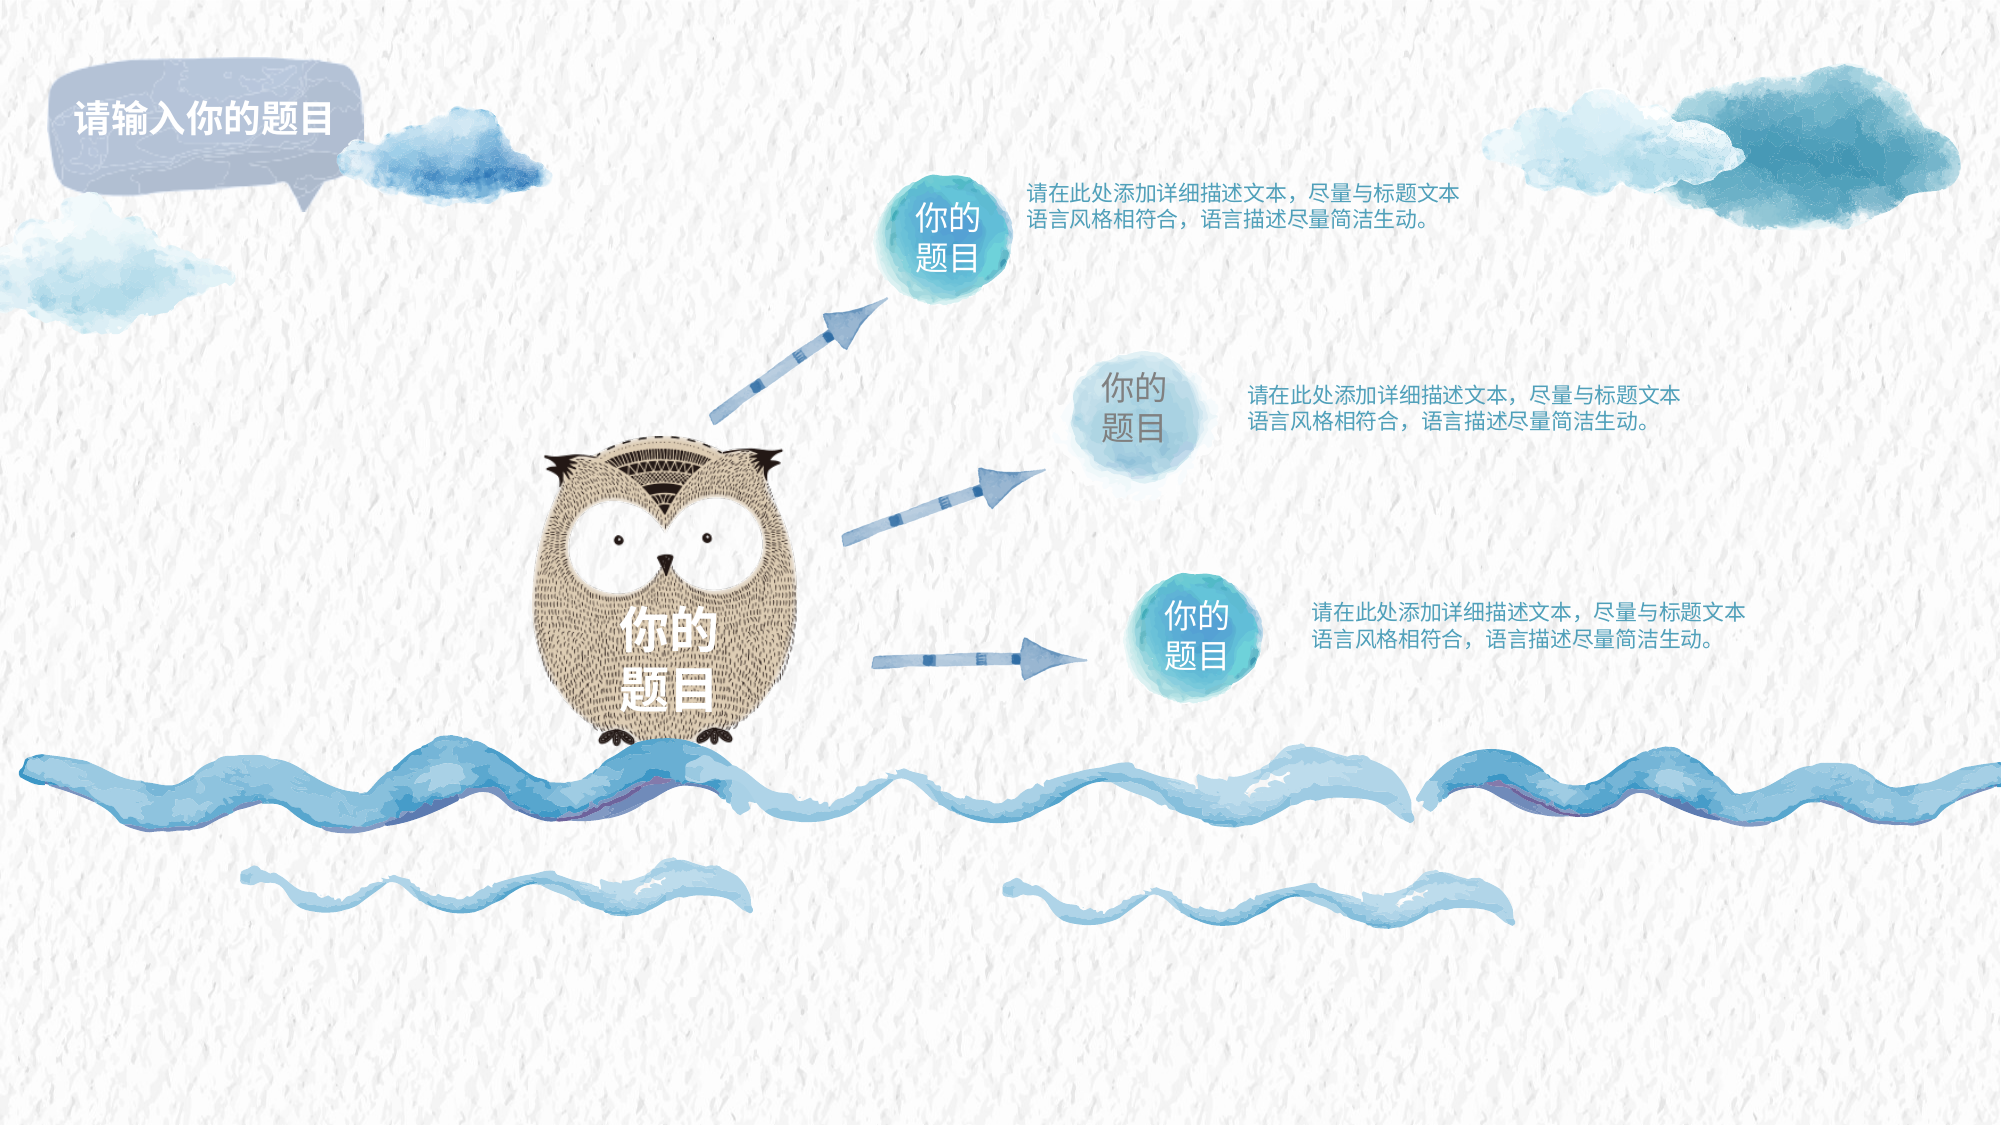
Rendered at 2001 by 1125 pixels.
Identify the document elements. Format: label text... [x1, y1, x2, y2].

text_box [532, 435, 798, 743]
text_box 请在此处添加详细描述文本，尽量与标题文本语言风格相符合，语言描述尽量简洁生动。 [1028, 172, 1495, 240]
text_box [46, 57, 364, 212]
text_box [1121, 570, 1278, 704]
text_box 请在此处添加详细描述文本，尽量与标题文本语言风格相符合，语言描述尽量简洁生动。 [1296, 591, 1780, 659]
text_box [1051, 346, 1220, 502]
picture [0, 0, 2000, 1125]
text_box 请在此处添加详细描述文本，尽量与标题文本语言风格相符合，语言描述尽量简洁生动。 [1232, 374, 1716, 442]
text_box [871, 172, 1028, 306]
